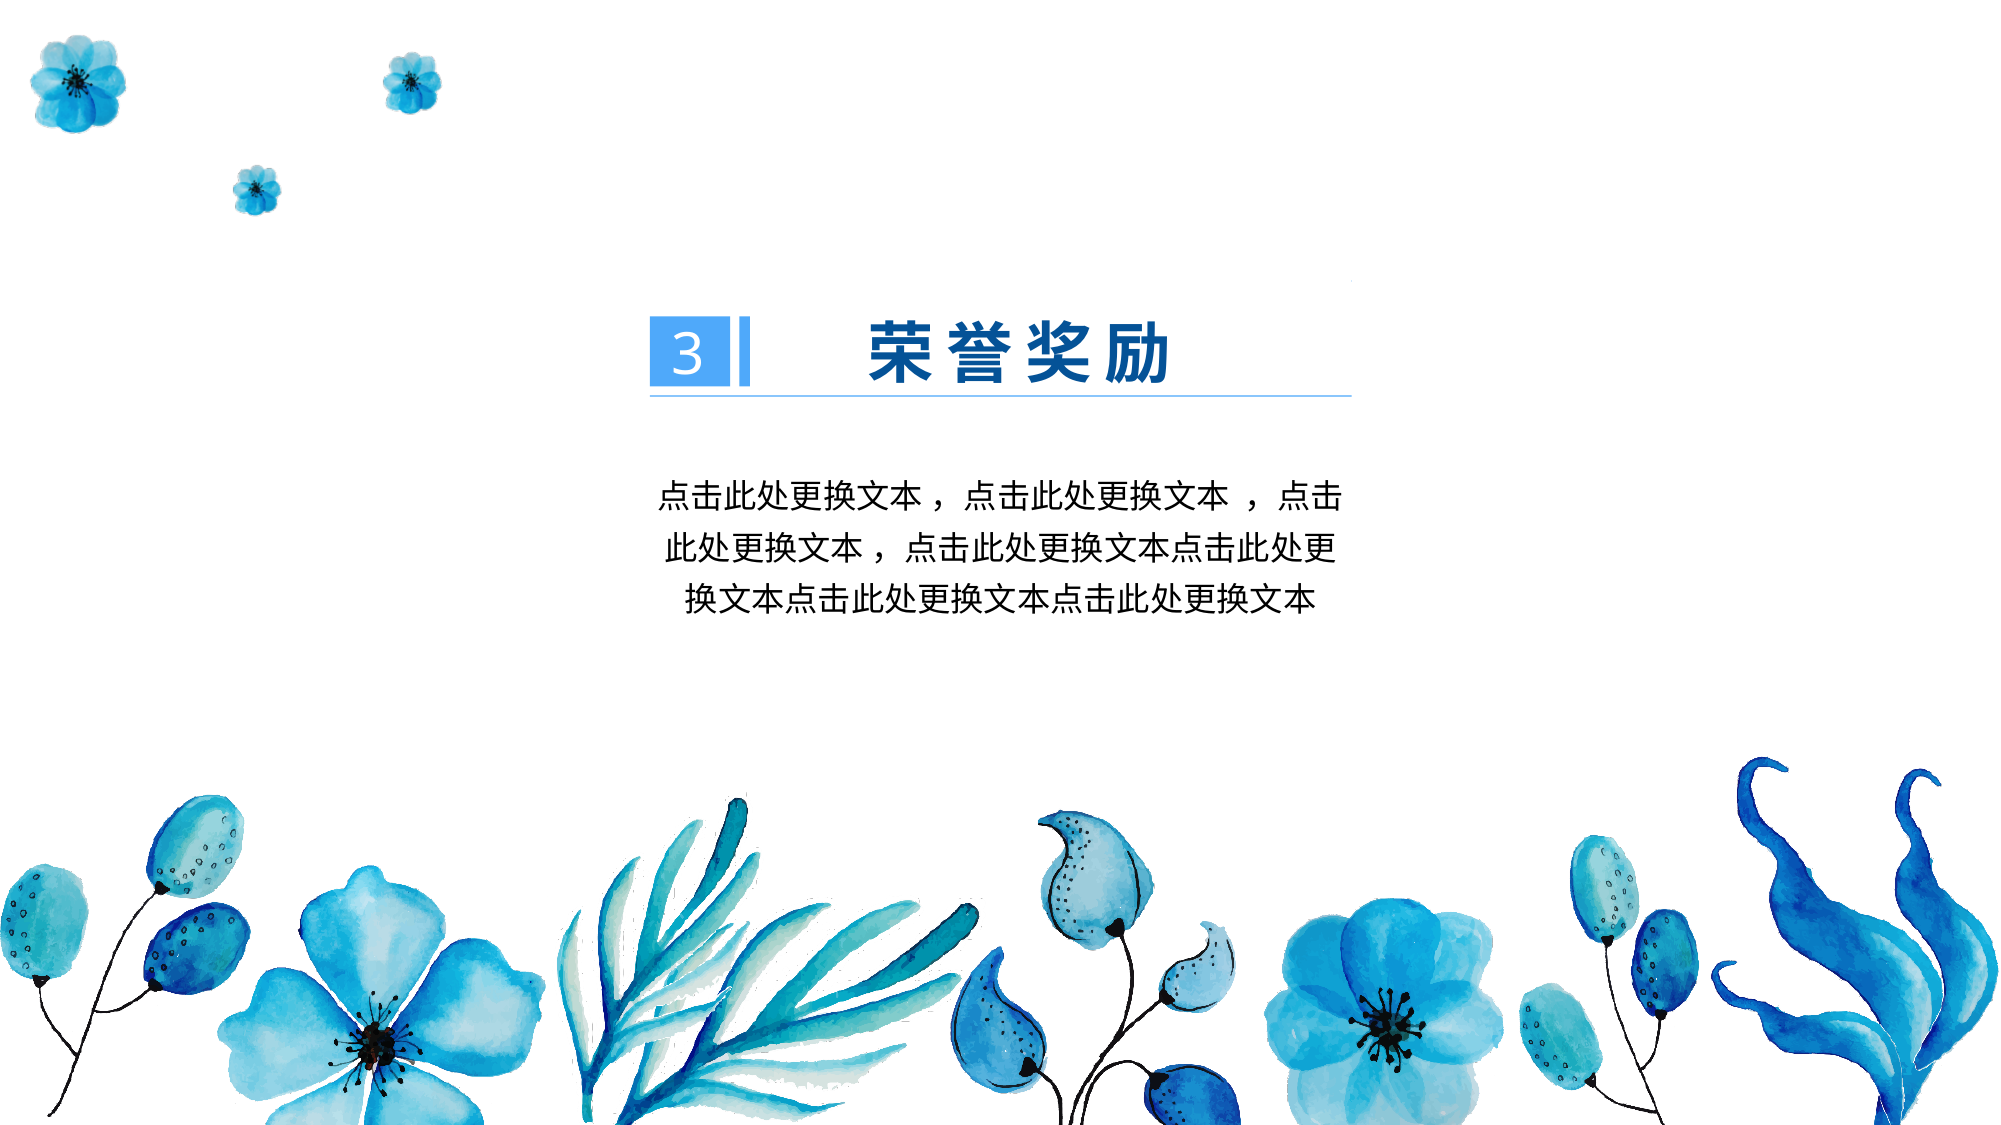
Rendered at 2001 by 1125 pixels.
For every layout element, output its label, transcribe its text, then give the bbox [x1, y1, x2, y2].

text_box 点击此处更换文本 ，点击此处更换文本 ，点击此处更换文本 ，点击此处更换文本点击此处更换文本点击此处更换文本点击此处更换文本 [650, 463, 1352, 749]
picture [0, 755, 2000, 1125]
picture [380, 43, 445, 121]
picture [27, 19, 132, 144]
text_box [649, 281, 1352, 396]
picture [230, 158, 284, 221]
